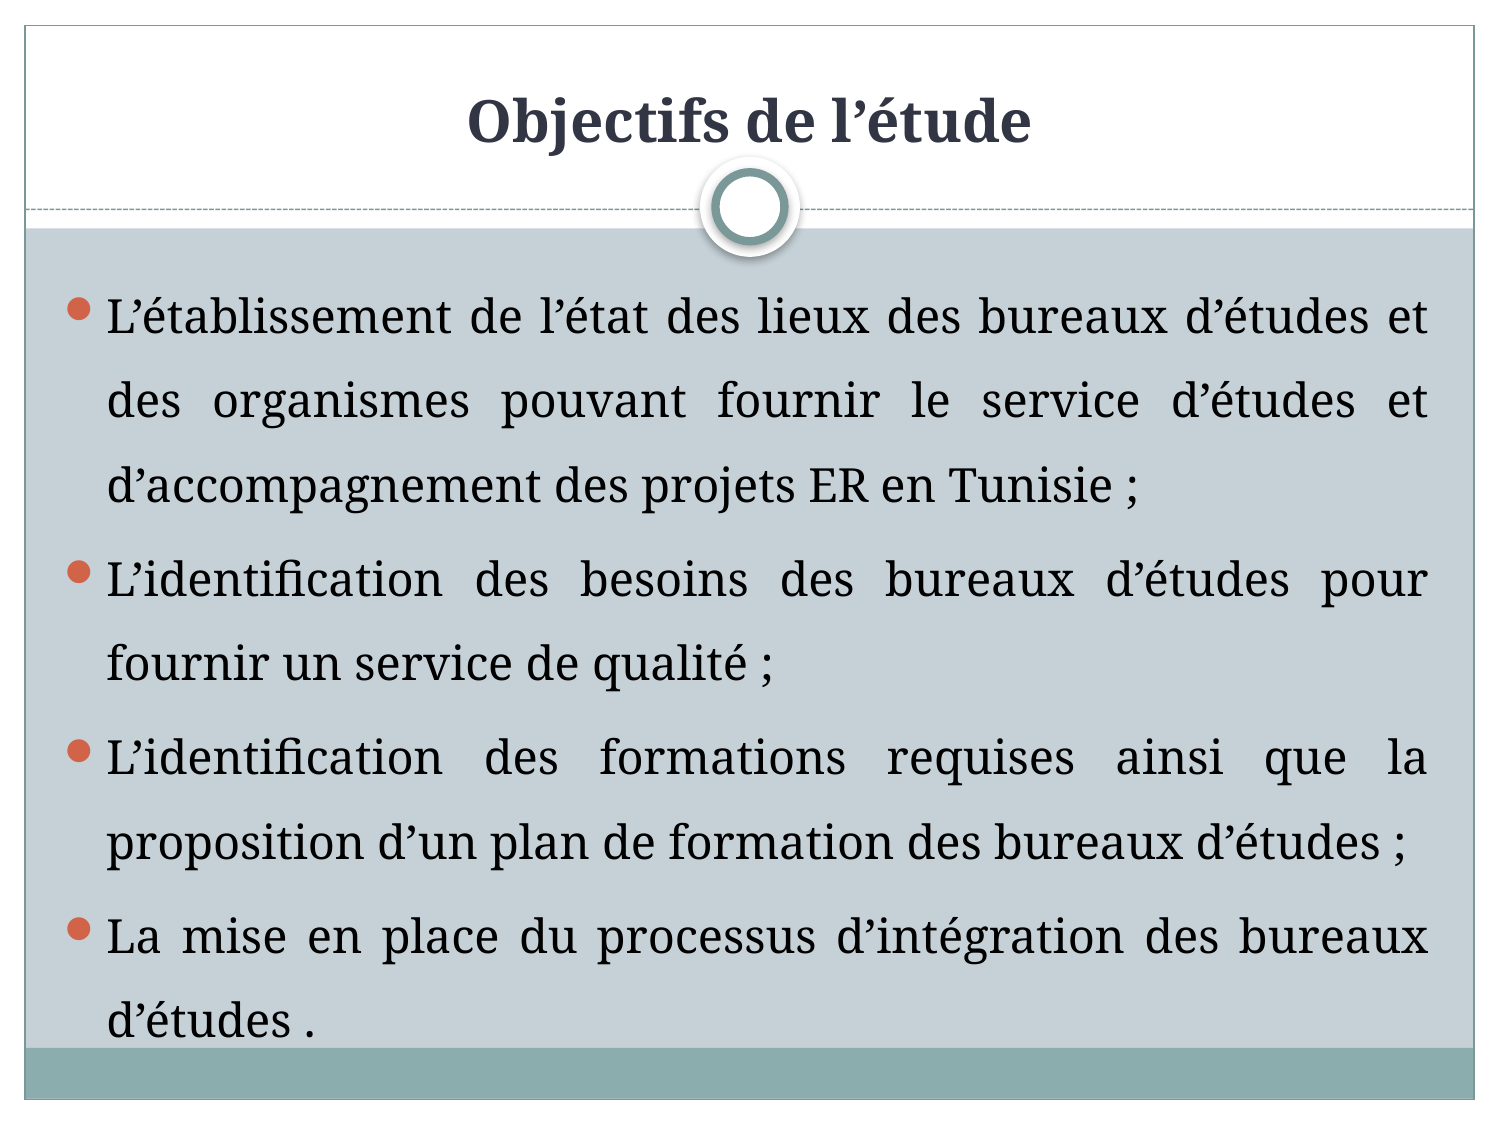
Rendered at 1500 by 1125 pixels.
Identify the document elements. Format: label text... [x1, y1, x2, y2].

list L’établissement de l’état des lieux des bureaux d’études et des organismes pouvant fournir le service d’études et d’accompagnement des projets ER en Tunisie ; L’identification des besoins des bureaux d’études pour fournir un service de qualité ; L’identification des formations requises ainsi que la proposition d’un plan de formation des bureaux d’études ; La mise en place du processus d’intégration des bureaux d’études . [49, 250, 1445, 1071]
title Objectifs de l’étude [29, 37, 1471, 162]
